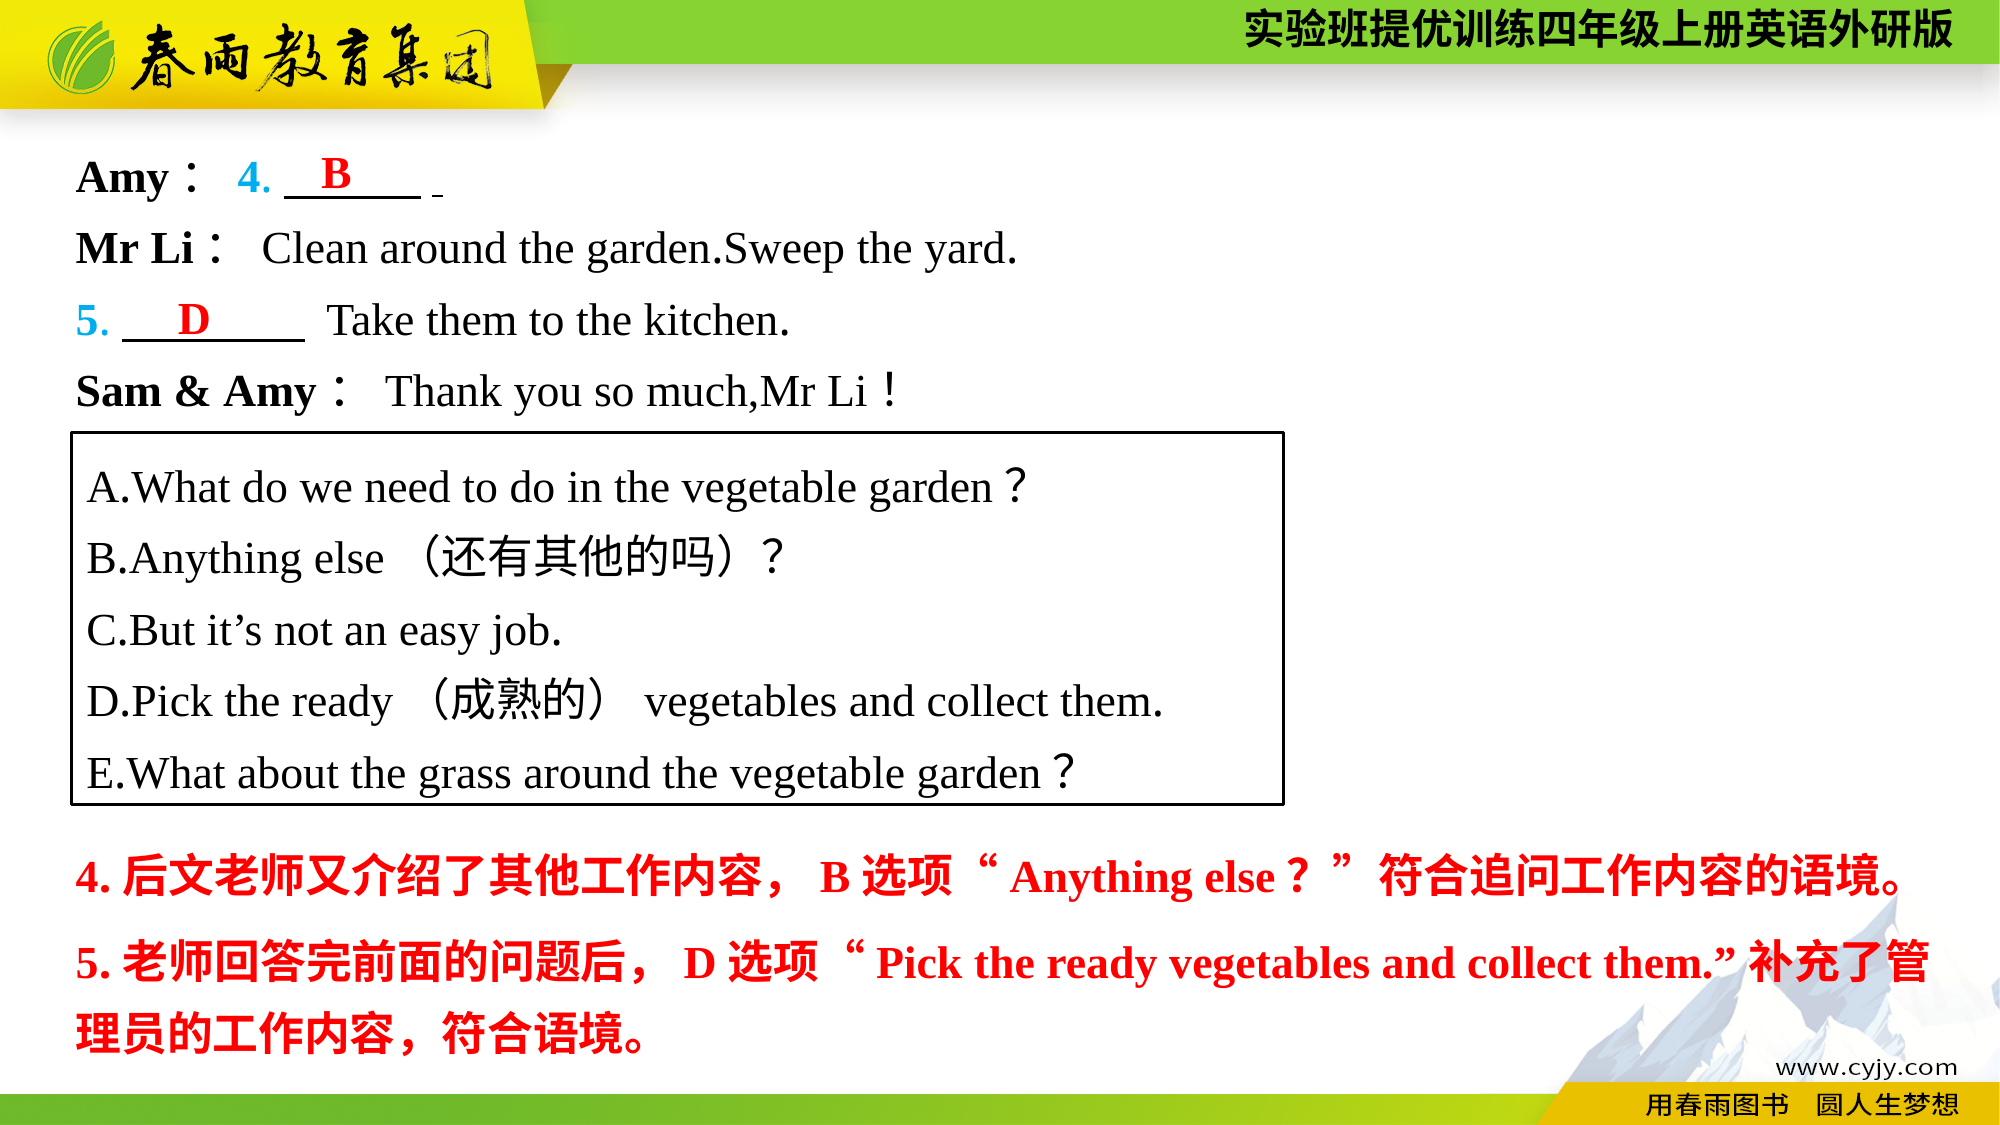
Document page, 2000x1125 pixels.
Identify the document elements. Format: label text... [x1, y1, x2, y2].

text_box B [306, 119, 367, 206]
list Amy：4. . Mr Li：Clean around the garden.Sweep the yard. 5. Take them to the kitchen. Sam & Amy：Thank you so much,Mr Li！ [60, 122, 1947, 427]
text_box 5.老师回答完前面的问题后，D选项“Pick the ready vegetables and collect them.”补充了管理员的工作内容，符合语境。 [60, 908, 1947, 1067]
text_box D [163, 264, 226, 351]
picture [0, 0, 2000, 1125]
text_box A.What do we need to do in the vegetable garden？ B.Anything else（还有其他的吗）？ C.But it’s not an easy job. D.Pick the ready（成熟的）vegetables and collect them. E.What about the grass around the vegetable garden？ [71, 432, 1284, 805]
text_box 4.后文老师又介绍了其他工作内容，B选项“Anything else？”符合追问工作内容的语境。 [60, 822, 1947, 908]
